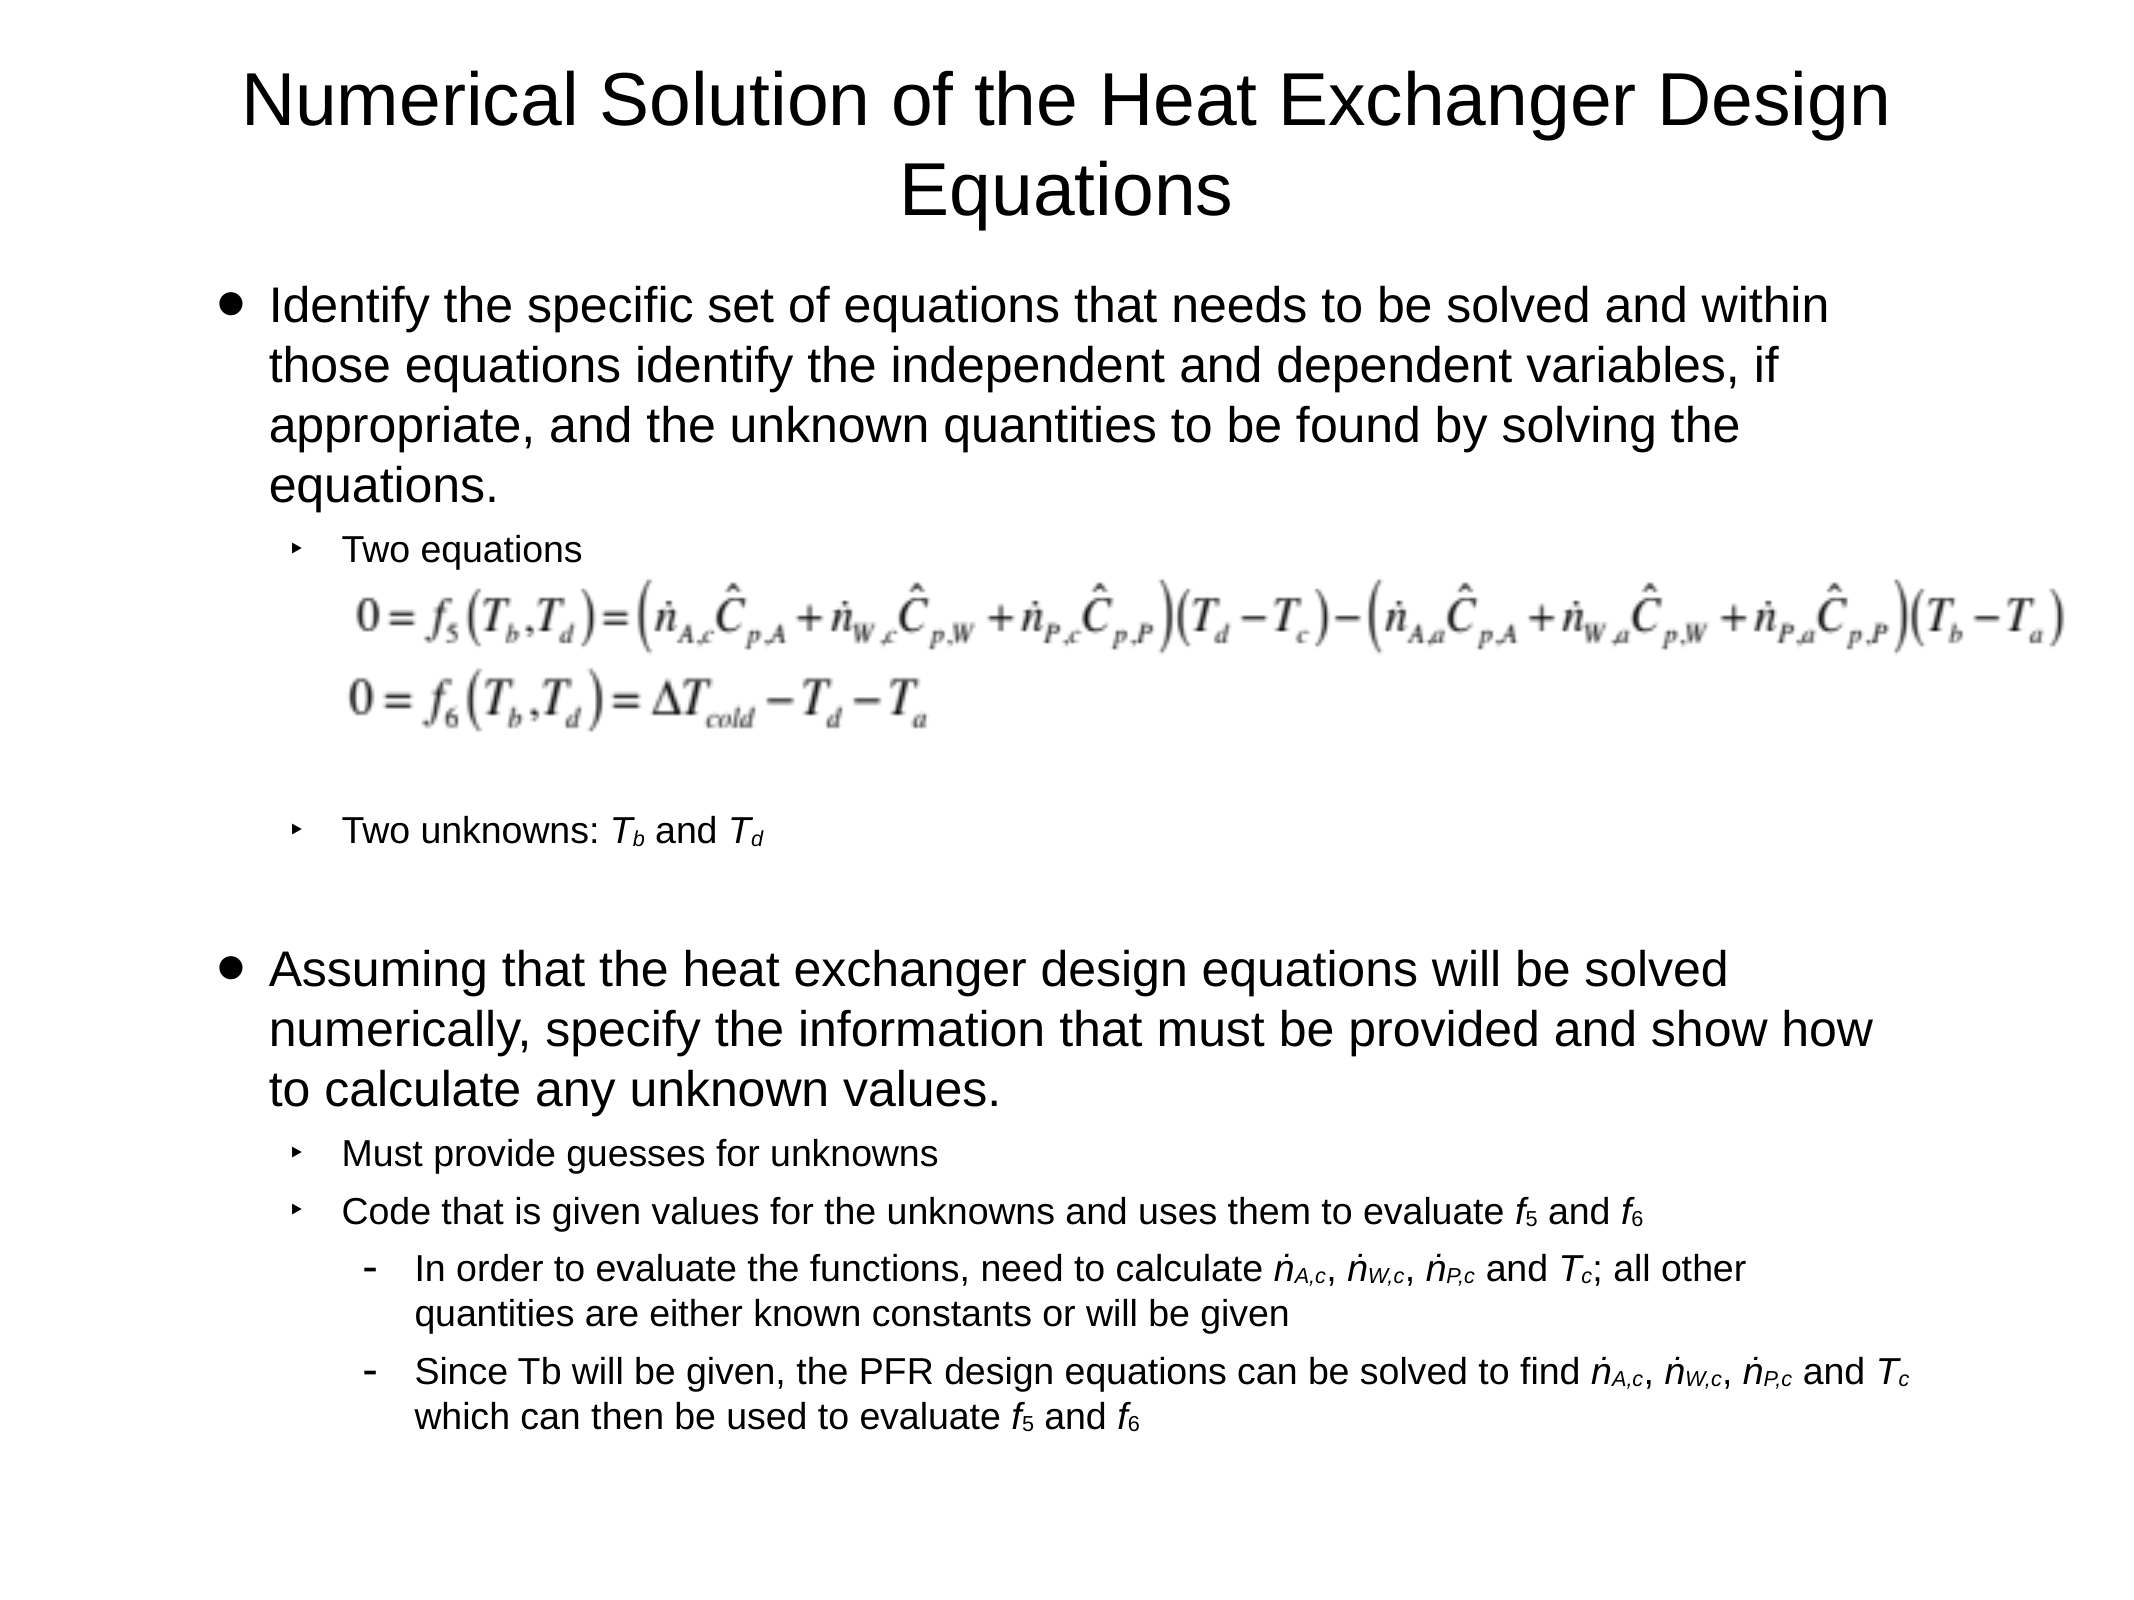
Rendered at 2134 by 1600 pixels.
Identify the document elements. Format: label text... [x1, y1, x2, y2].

list Identify the specific set of equations that needs to be solved and within those equations identify the independent and dependent variables, if appropriate, and the unknown quantities to be found by solving the equations. Two equations Two unknowns: Tb and Td Assuming that the heat exchanger design equations will be solved numerically, specify the information that must be provided and show how to calculate any unknown values. Must provide guesses for unknowns Code that is given values for the unknowns and uses them to evaluate f5 and f6 In order to evaluate the functions, need to calculate ṅA,c, ṅW,c, ṅP,c and Tc; all other quantities are either known constants or will be given Since Tb will be given, the PFR design equations can be solved to find ṅA,c, ṅW,c, ṅP,c and Tc which can then be used to evaluate f5 and f6 [208, 264, 1925, 1463]
title Numerical Solution of the Heat Exchanger Design Equations [208, 41, 1925, 250]
picture [345, 572, 2068, 736]
